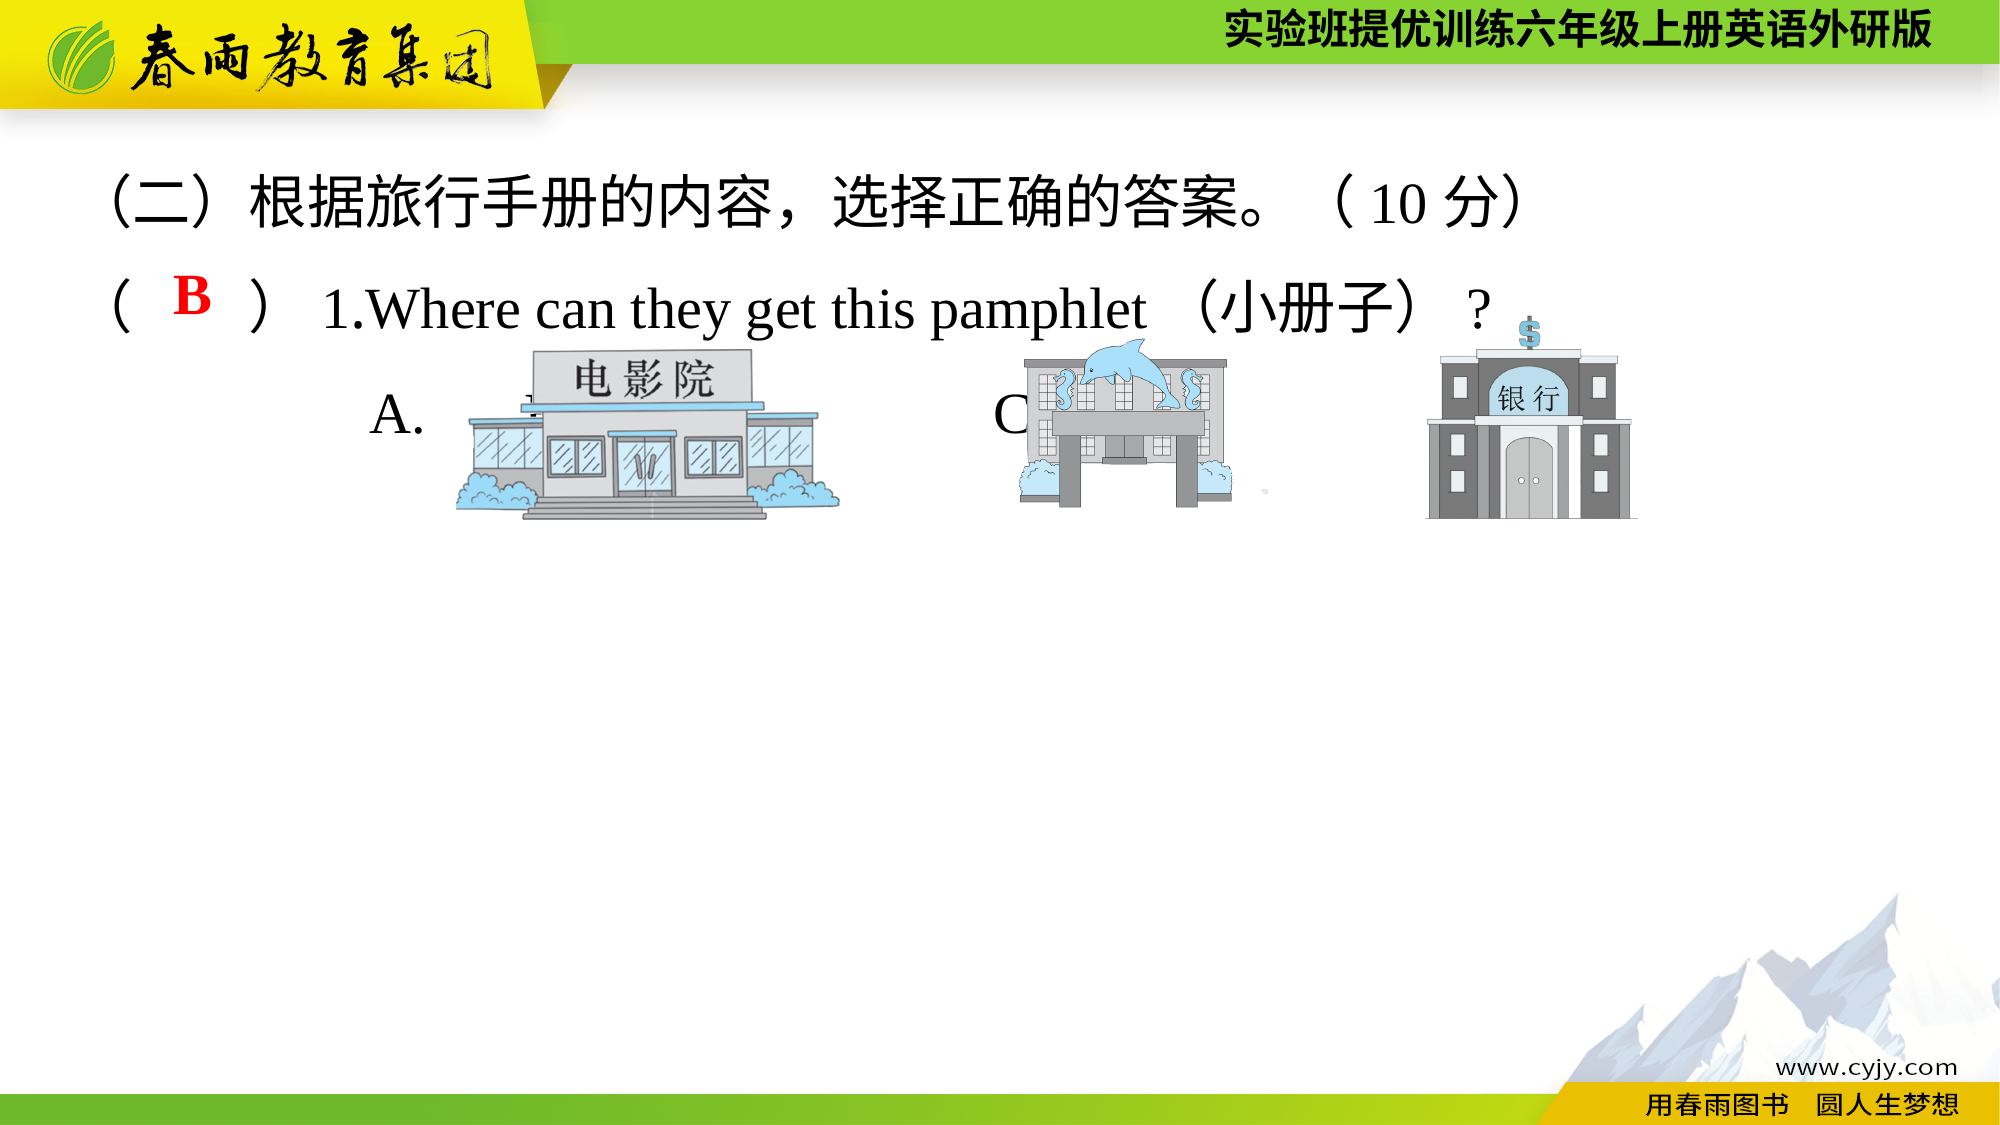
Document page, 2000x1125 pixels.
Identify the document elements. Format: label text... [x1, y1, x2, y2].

picture [0, 0, 2000, 1125]
list （二）根据旅行手册的内容，选择正确的答案。（10分） （ ）1.Where can they get this pamphlet（小册子）? A. B. C. [59, 122, 1944, 456]
text_box B [158, 249, 227, 334]
